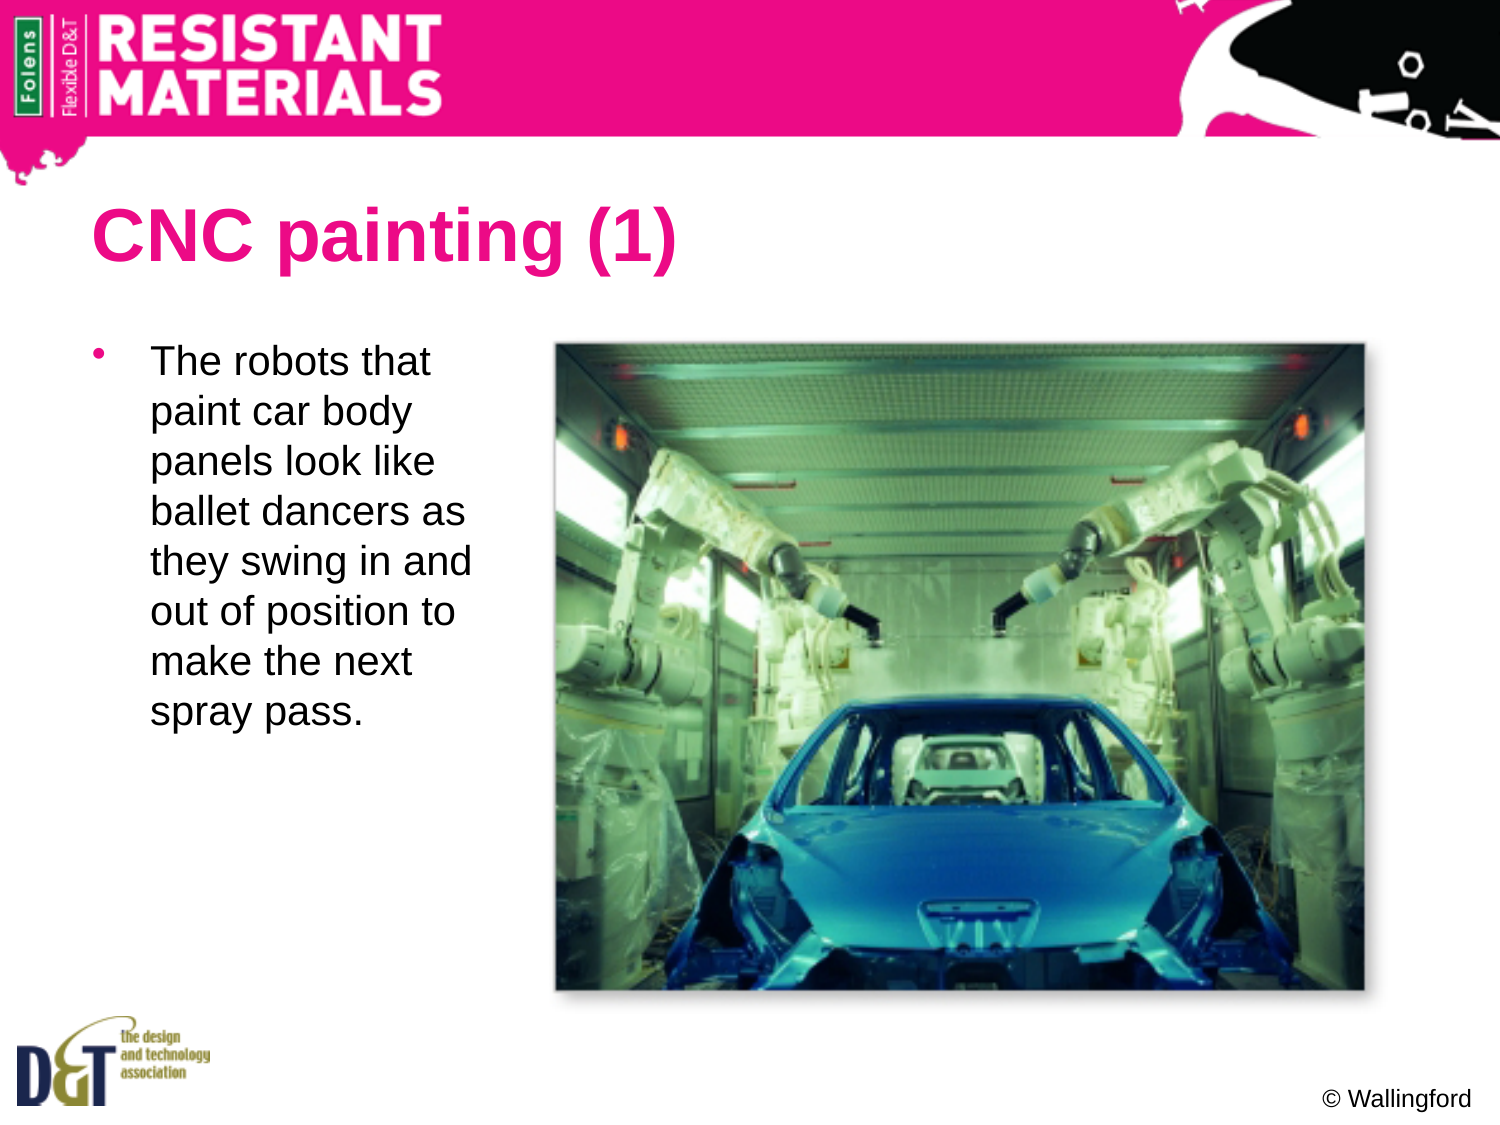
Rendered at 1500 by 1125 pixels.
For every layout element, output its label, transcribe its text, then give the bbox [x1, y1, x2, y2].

list The robots that paint car body panels look like ballet dancers as they swing in and out of position to make the next spray pass. [76, 326, 514, 1024]
picture [0, 0, 1500, 1125]
text_box © Wallingford [1257, 1074, 1495, 1125]
title CNC painting (1) [76, 160, 1427, 301]
